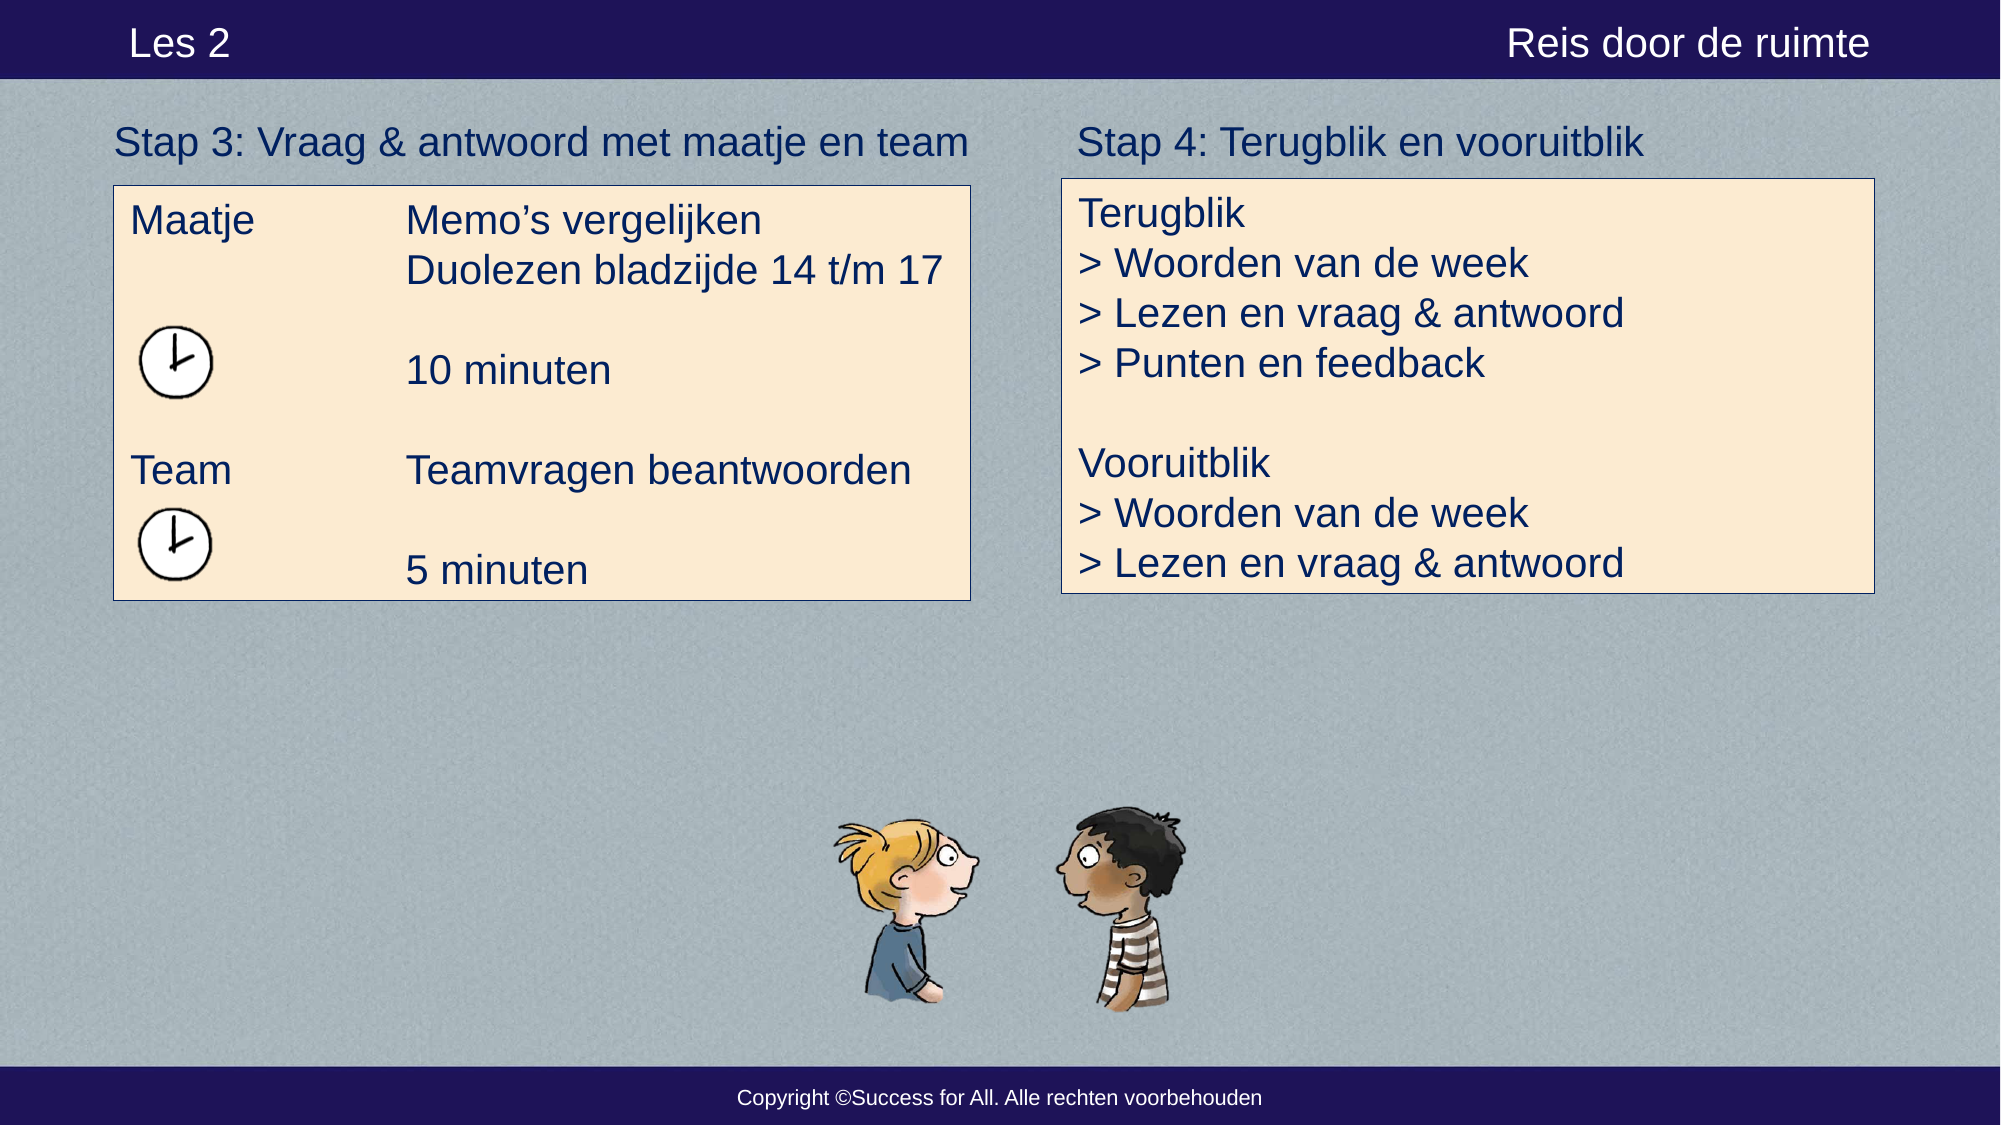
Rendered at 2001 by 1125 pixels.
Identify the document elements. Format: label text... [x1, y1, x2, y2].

text_box Stap 4: Terugblik en vooruitblik [1061, 107, 1855, 172]
text_box Les 2 [114, 8, 354, 73]
text_box Reis door de ruimte [999, 8, 1886, 73]
text_box Copyright ©Success for All. Alle rechten voorbehouden [0, 1076, 2000, 1125]
text_box Stap 3: Vraag & antwoord met maatje en team [98, 107, 1009, 172]
picture [0, 0, 2001, 1125]
text_box Maatje Memo’s vergelijken Duolezen bladzijde 14 t/m 17 10 minuten Team Teamvragen beantwoorden 5 minuten [113, 185, 971, 601]
text_box Terugblik > Woorden van de week > Lezen en vraag & antwoord > Punten en feedback Vooruitblik > Woorden van de week > Lezen en vraag & antwoord [1061, 178, 1875, 594]
